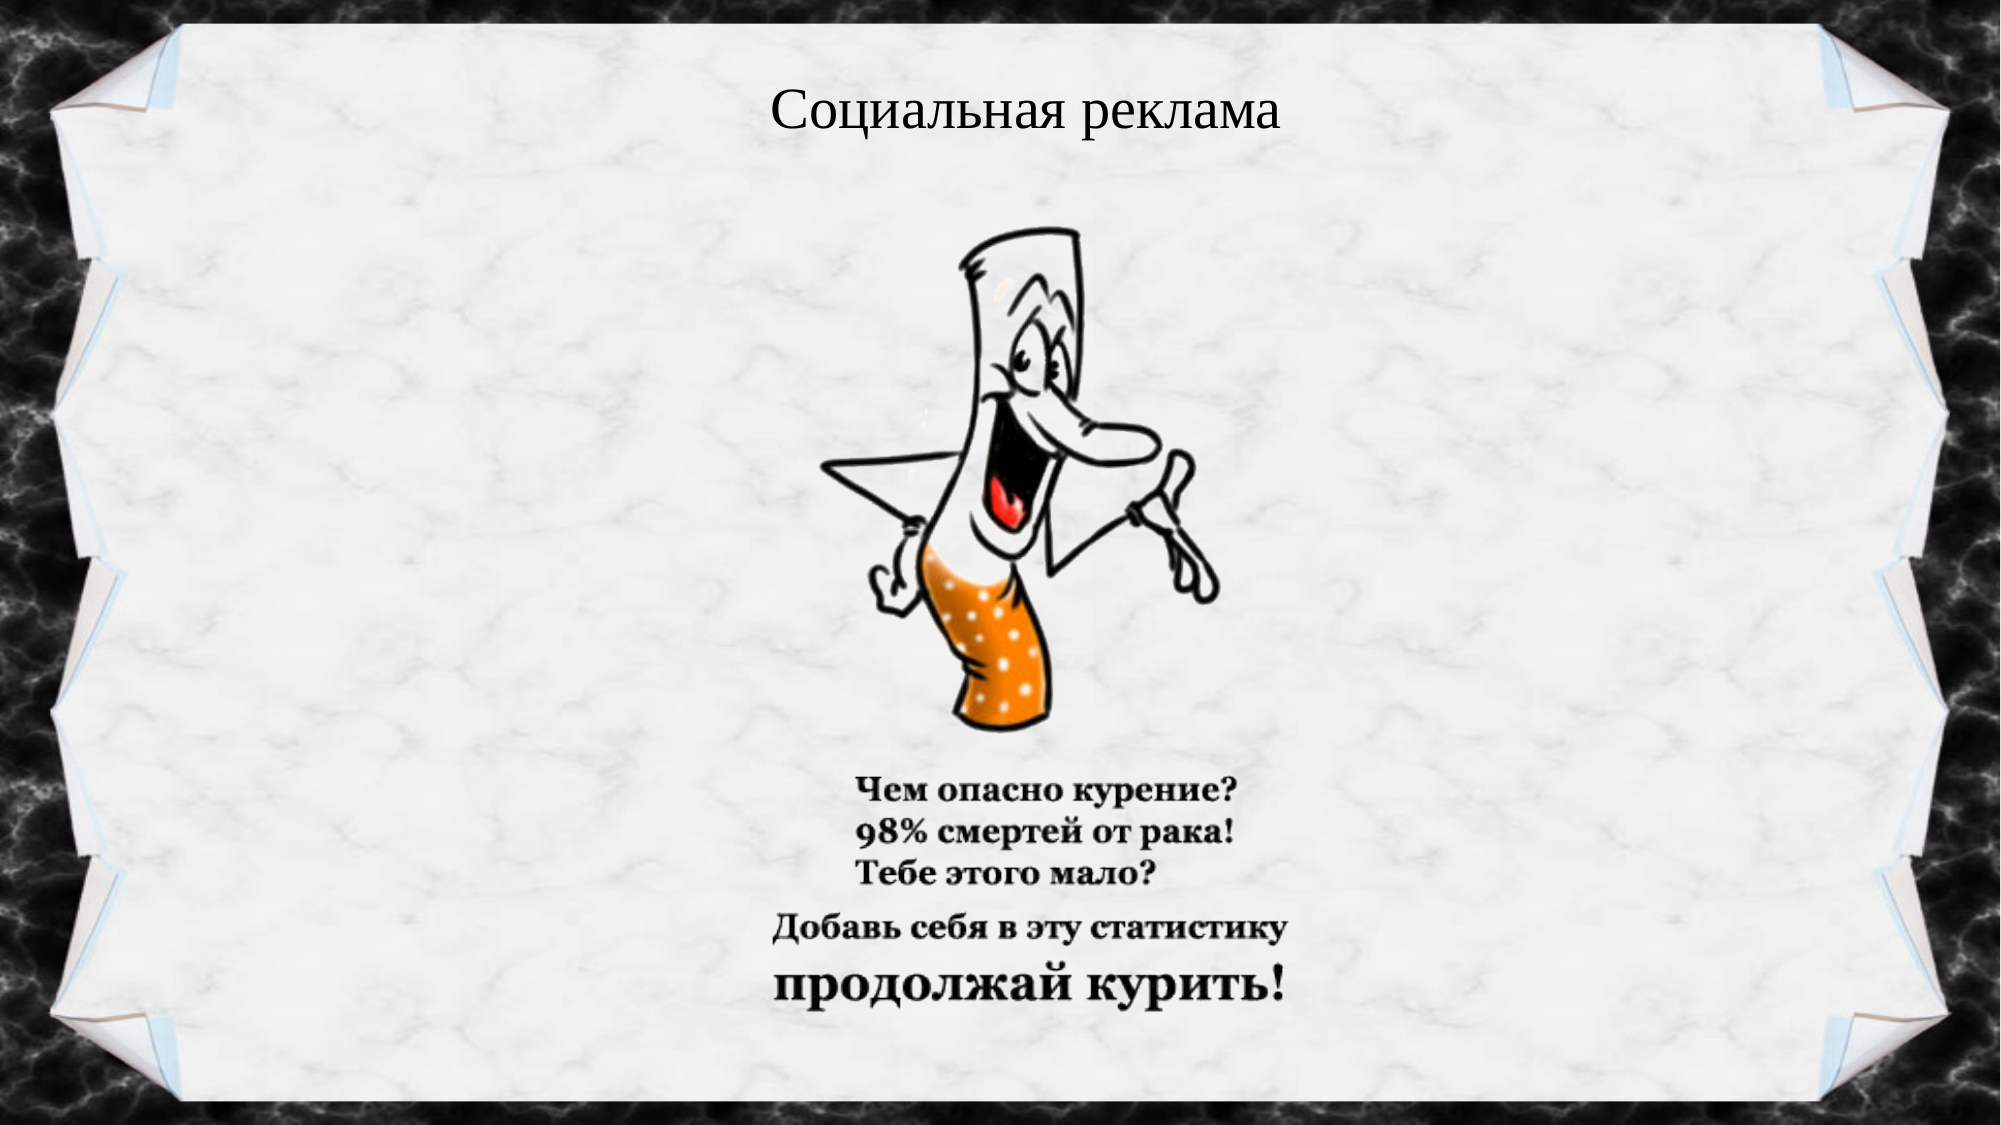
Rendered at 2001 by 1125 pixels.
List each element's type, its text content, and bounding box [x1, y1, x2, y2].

text_box Социальная реклама [162, 63, 1890, 148]
picture [0, 0, 2001, 1125]
